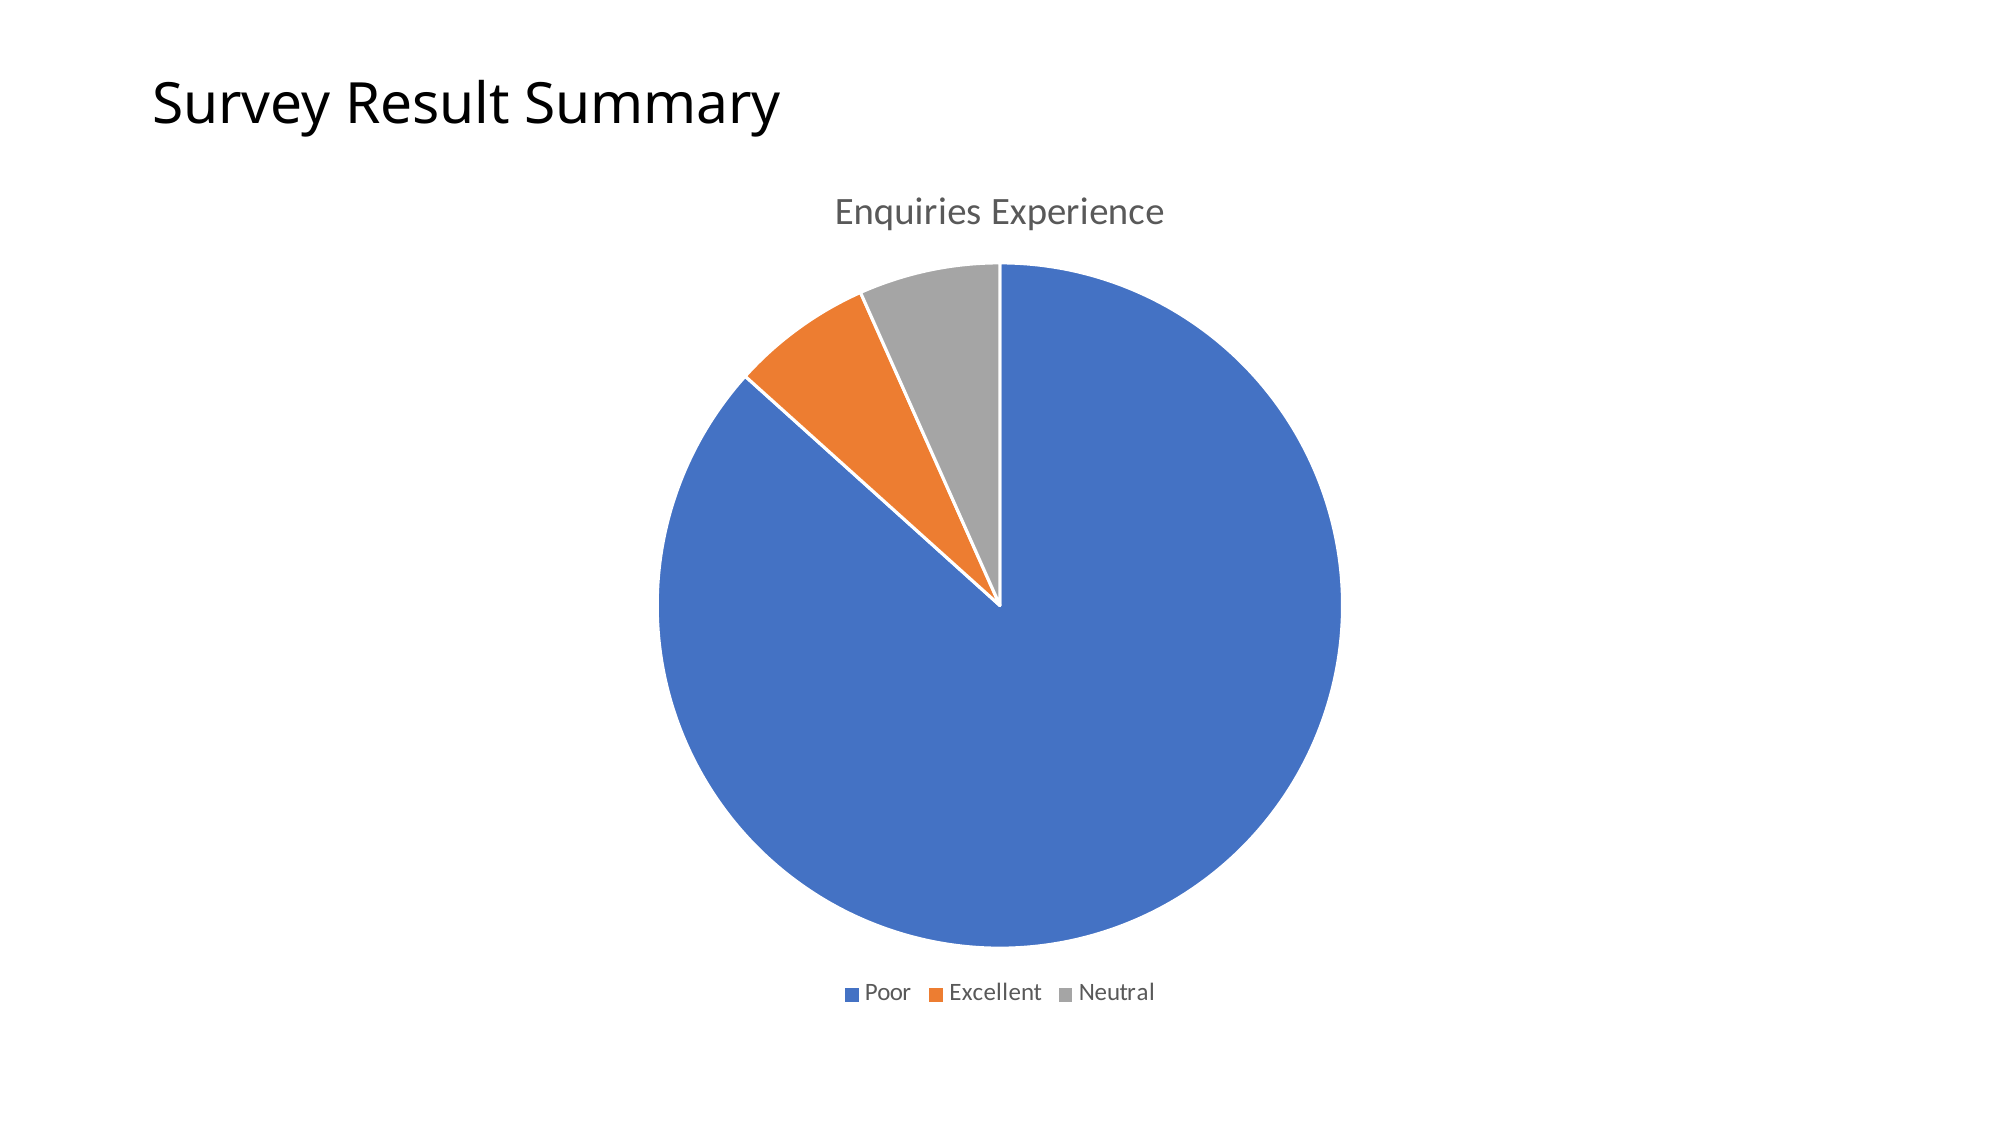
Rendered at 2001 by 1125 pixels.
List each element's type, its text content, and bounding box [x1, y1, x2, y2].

chart [137, 158, 1863, 1014]
text_box Survey Result Summary [137, 59, 1863, 145]
